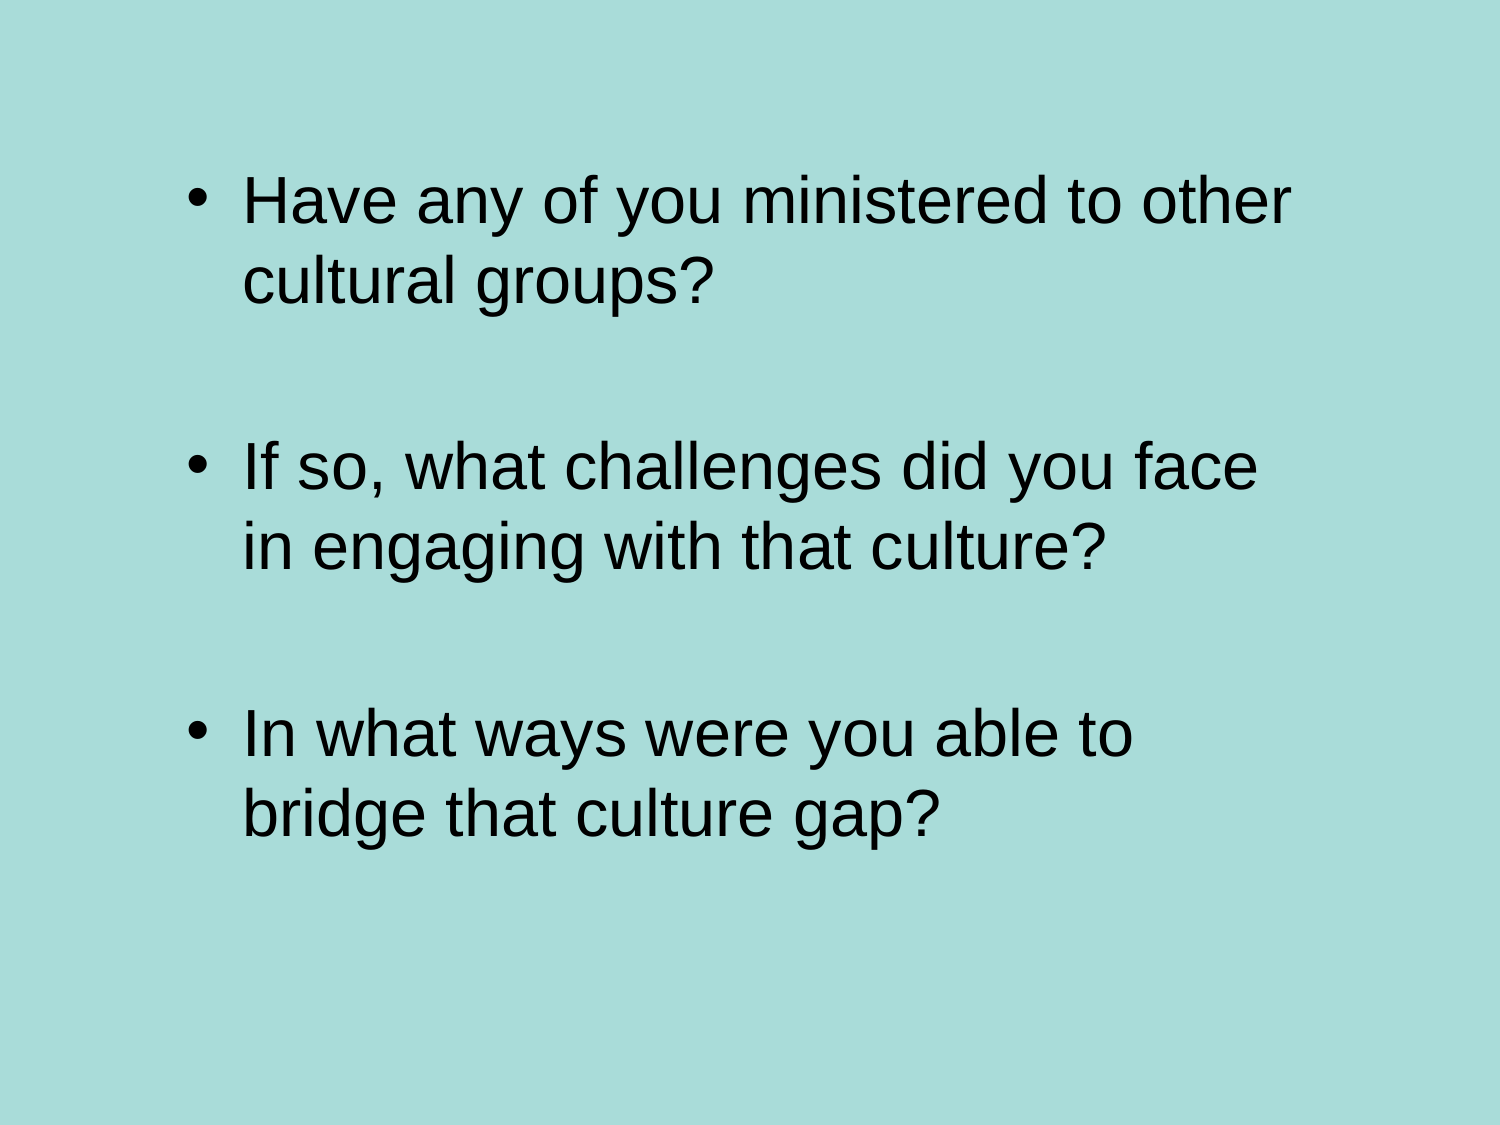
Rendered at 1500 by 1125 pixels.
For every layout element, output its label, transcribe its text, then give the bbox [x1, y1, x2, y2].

list Have any of you ministered to other cultural groups? If so, what challenges did you face in engaging with that culture? In what ways were you able to bridge that culture gap? [171, 149, 1339, 1005]
